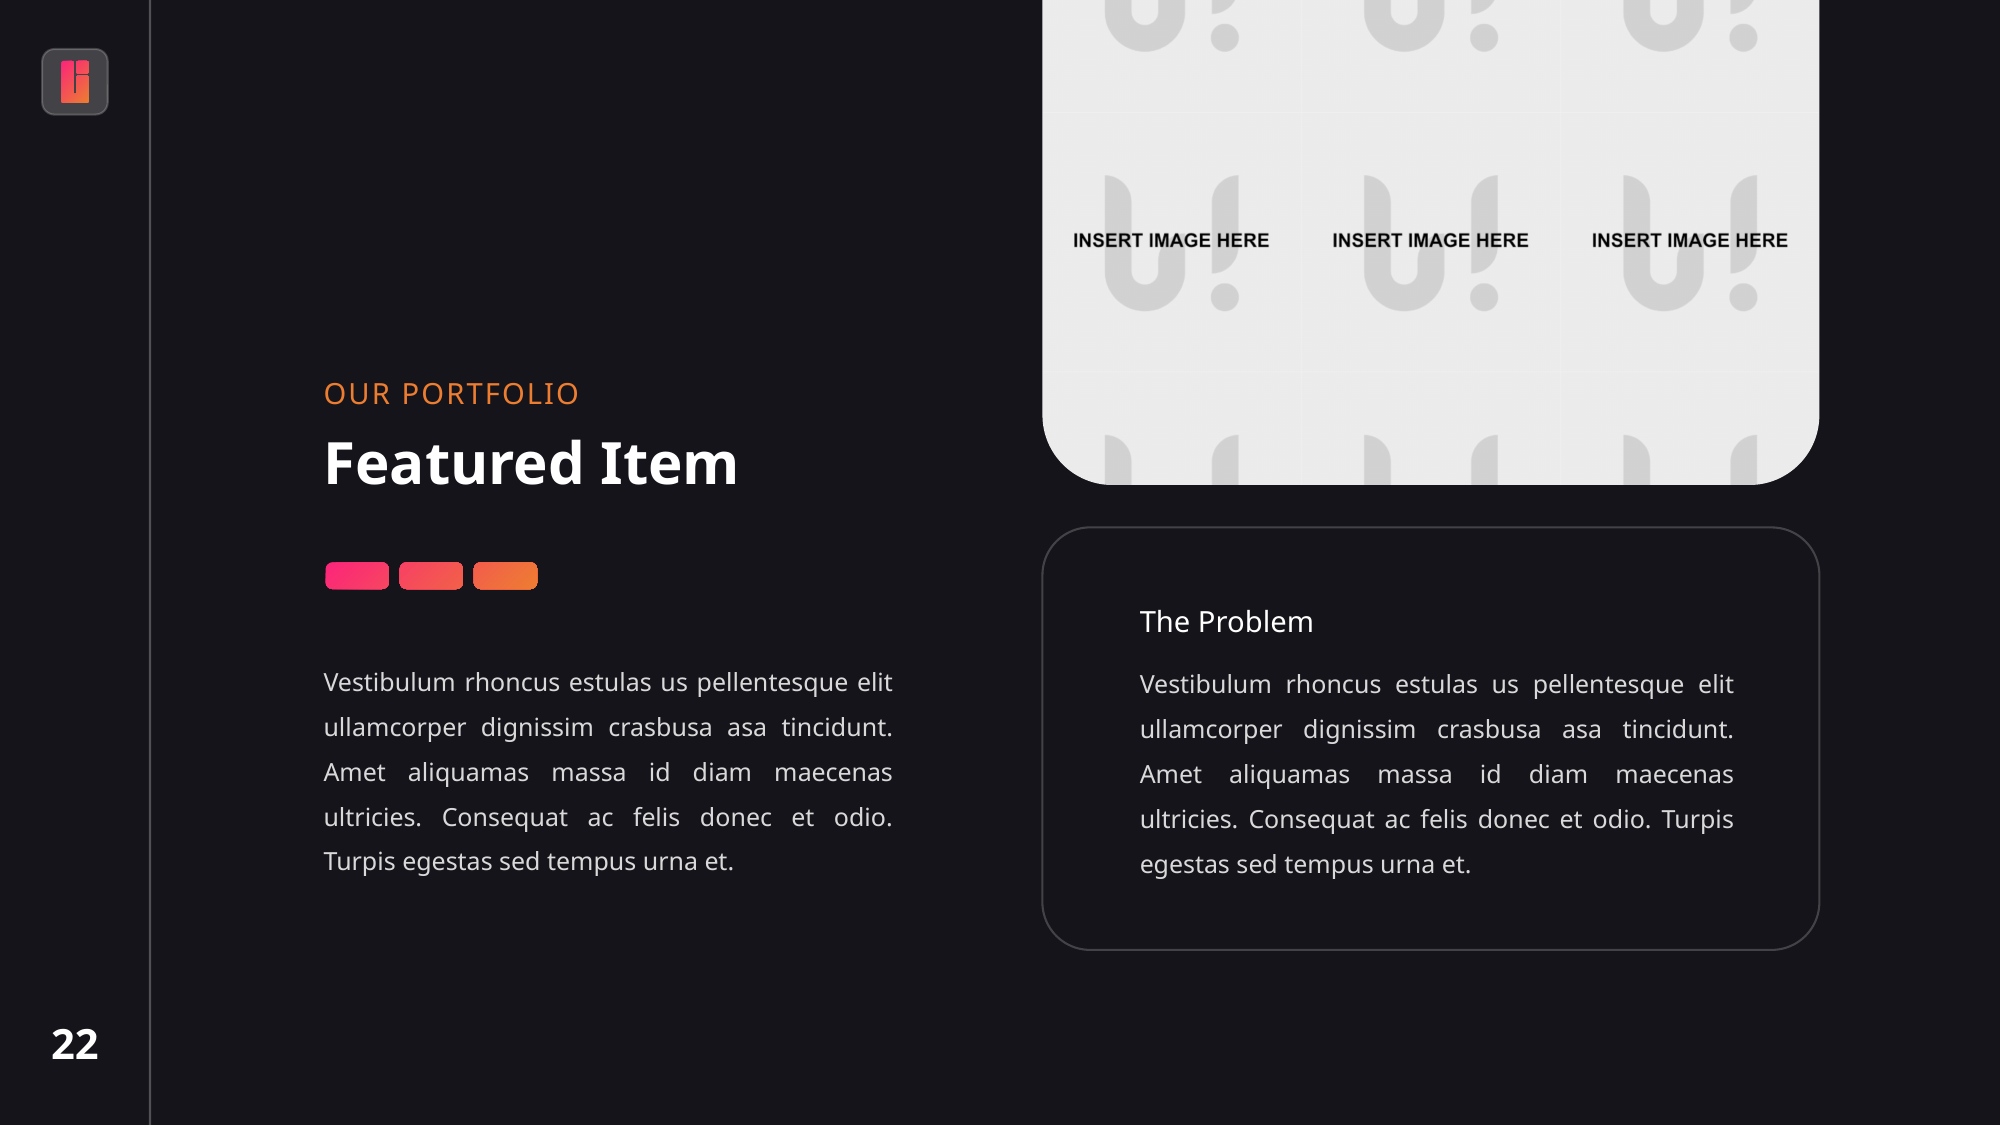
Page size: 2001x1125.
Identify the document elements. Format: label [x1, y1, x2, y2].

picture [1042, 0, 1820, 485]
text_box [308, 368, 909, 882]
text_box [1041, 526, 1821, 951]
text_box [1124, 595, 1750, 885]
